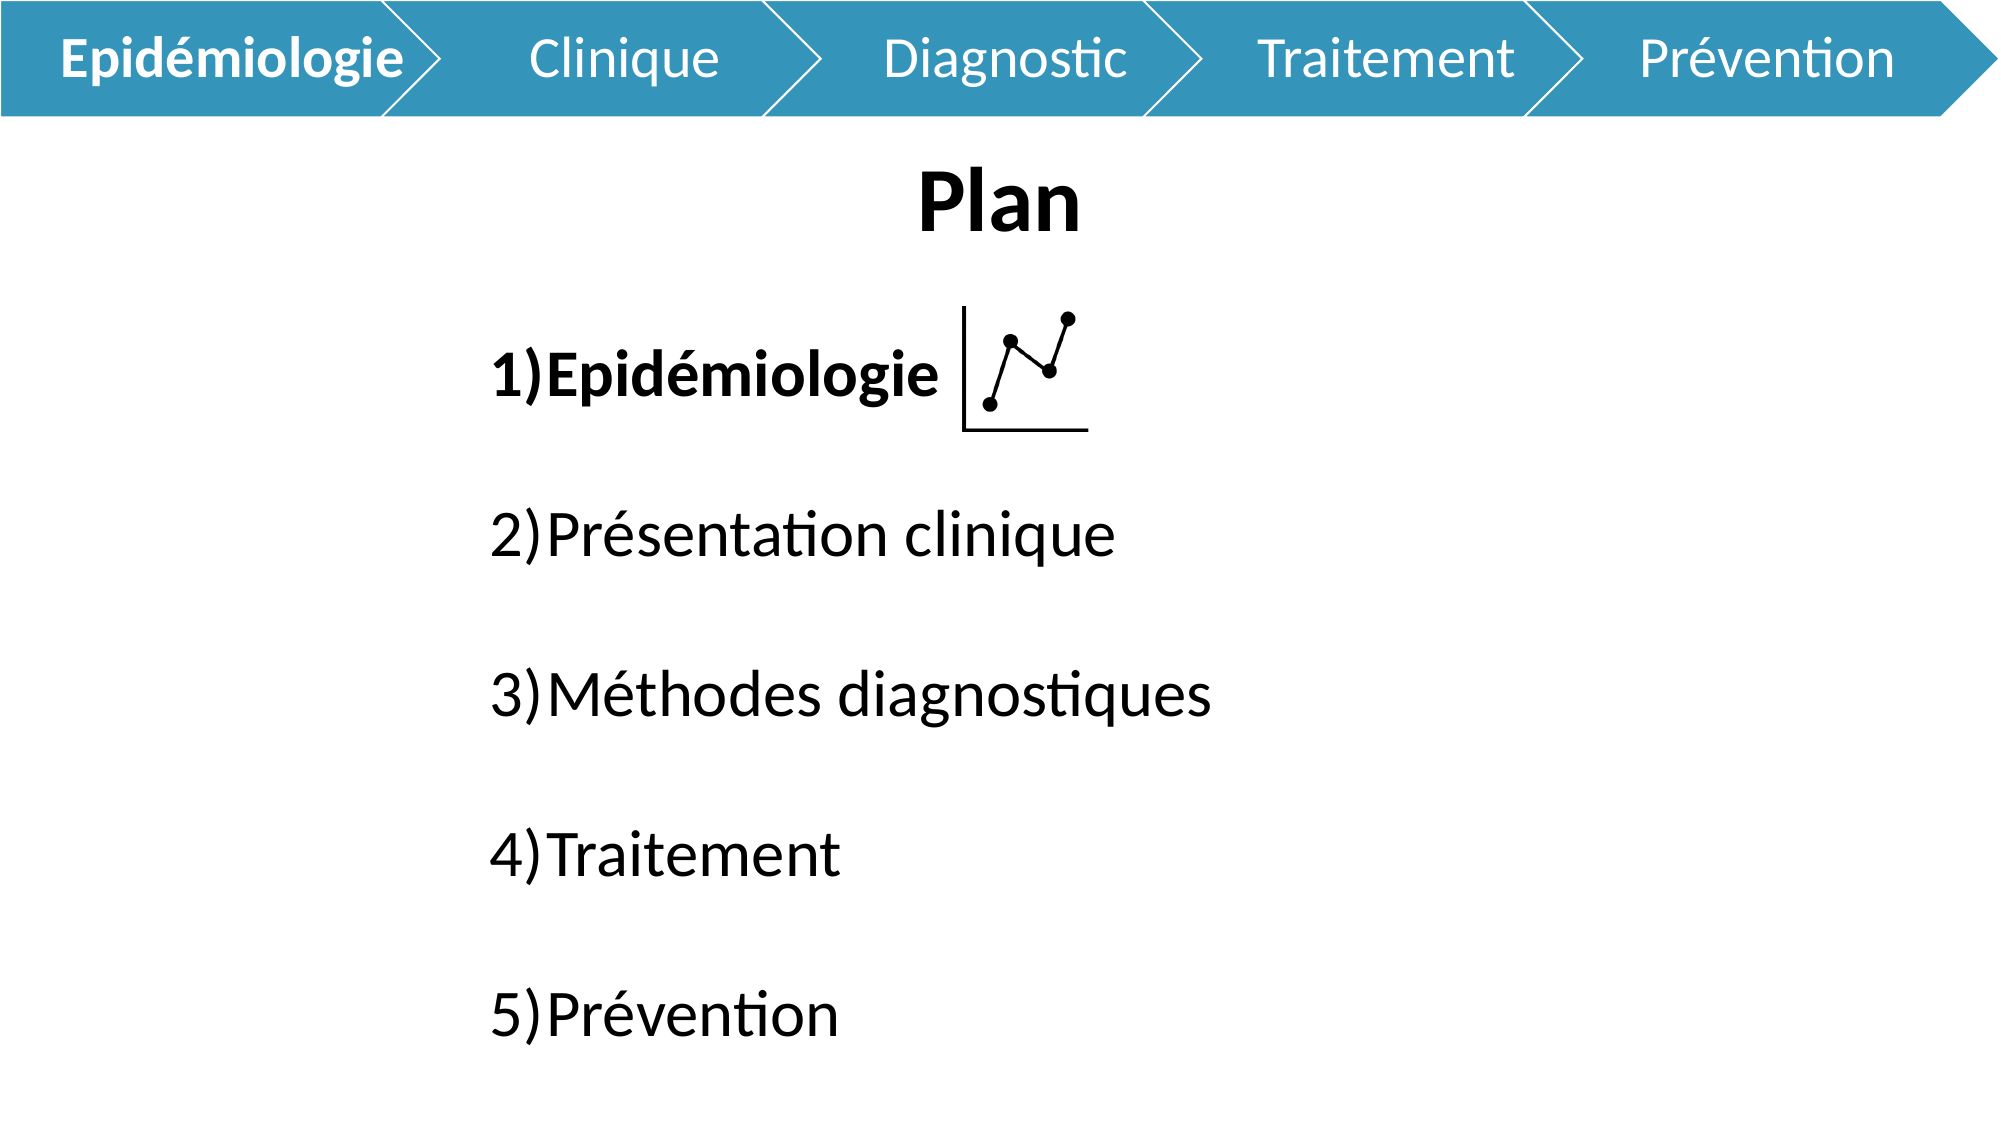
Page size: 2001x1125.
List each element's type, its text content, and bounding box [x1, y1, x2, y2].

picture [936, 277, 1114, 456]
text_box Plan Epidémiologie Présentation clinique Méthodes diagnostiques Traitement Prévention [474, 132, 1525, 1057]
